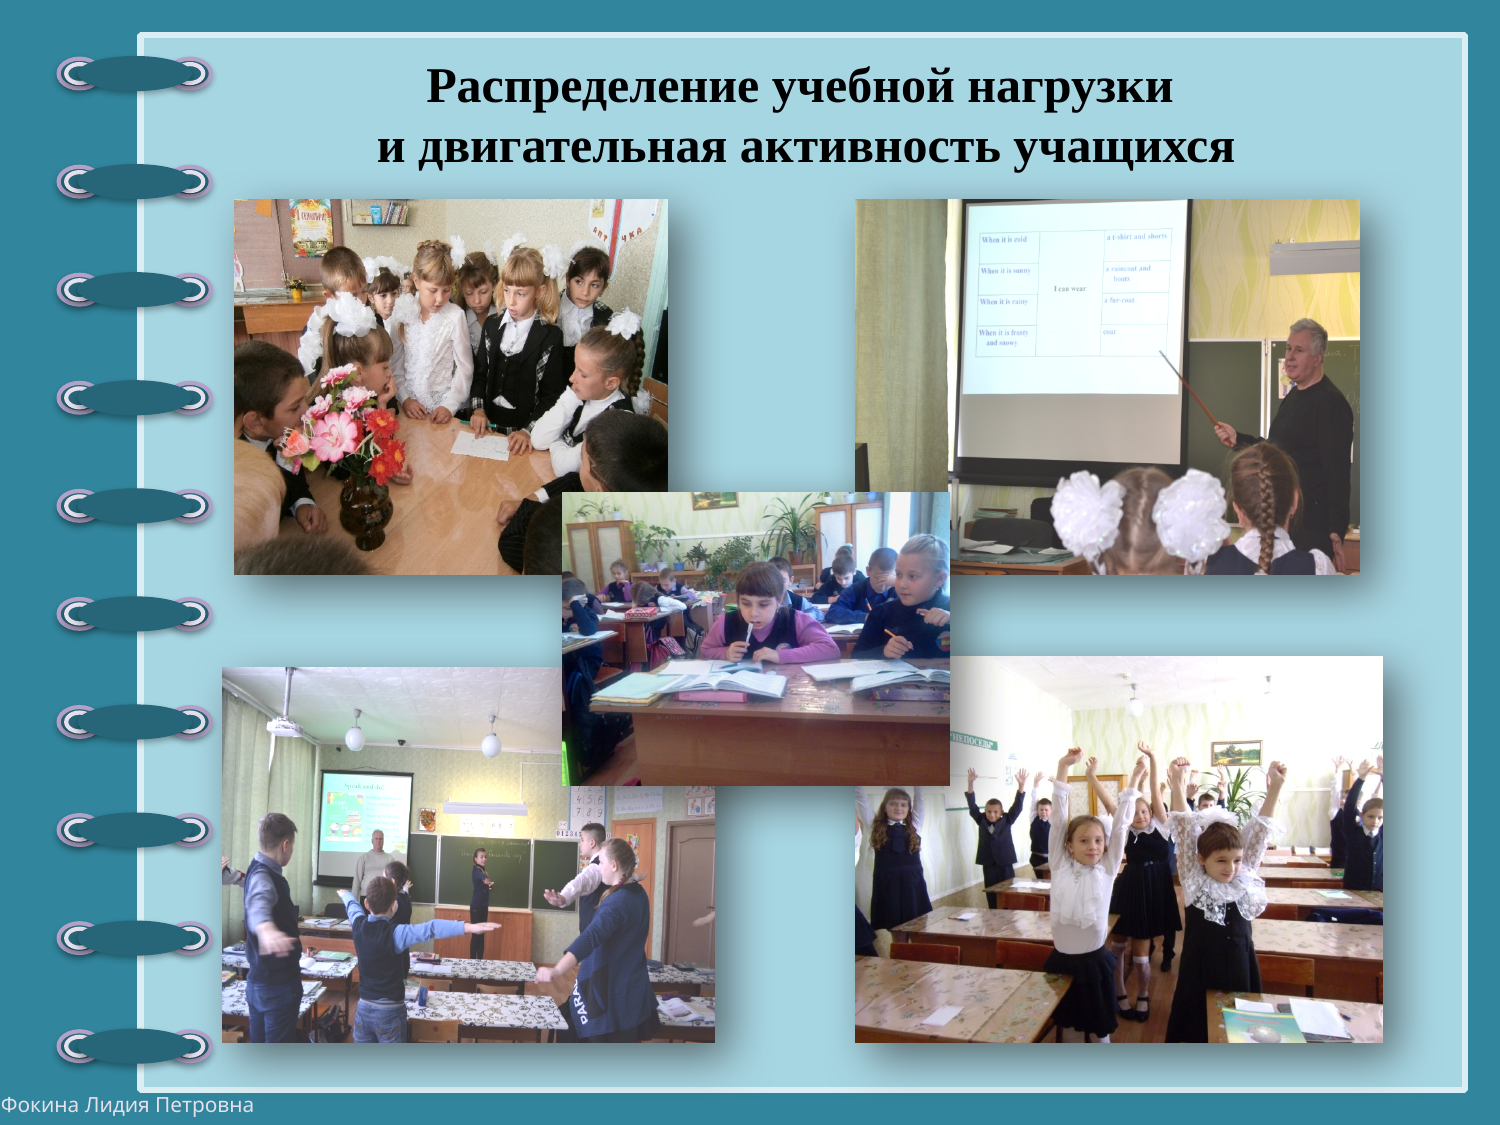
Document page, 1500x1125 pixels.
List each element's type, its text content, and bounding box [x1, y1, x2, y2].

picture [222, 198, 1383, 1044]
title Распределение учебной нагрузки и двигательная активность учащихся [187, 45, 1425, 176]
